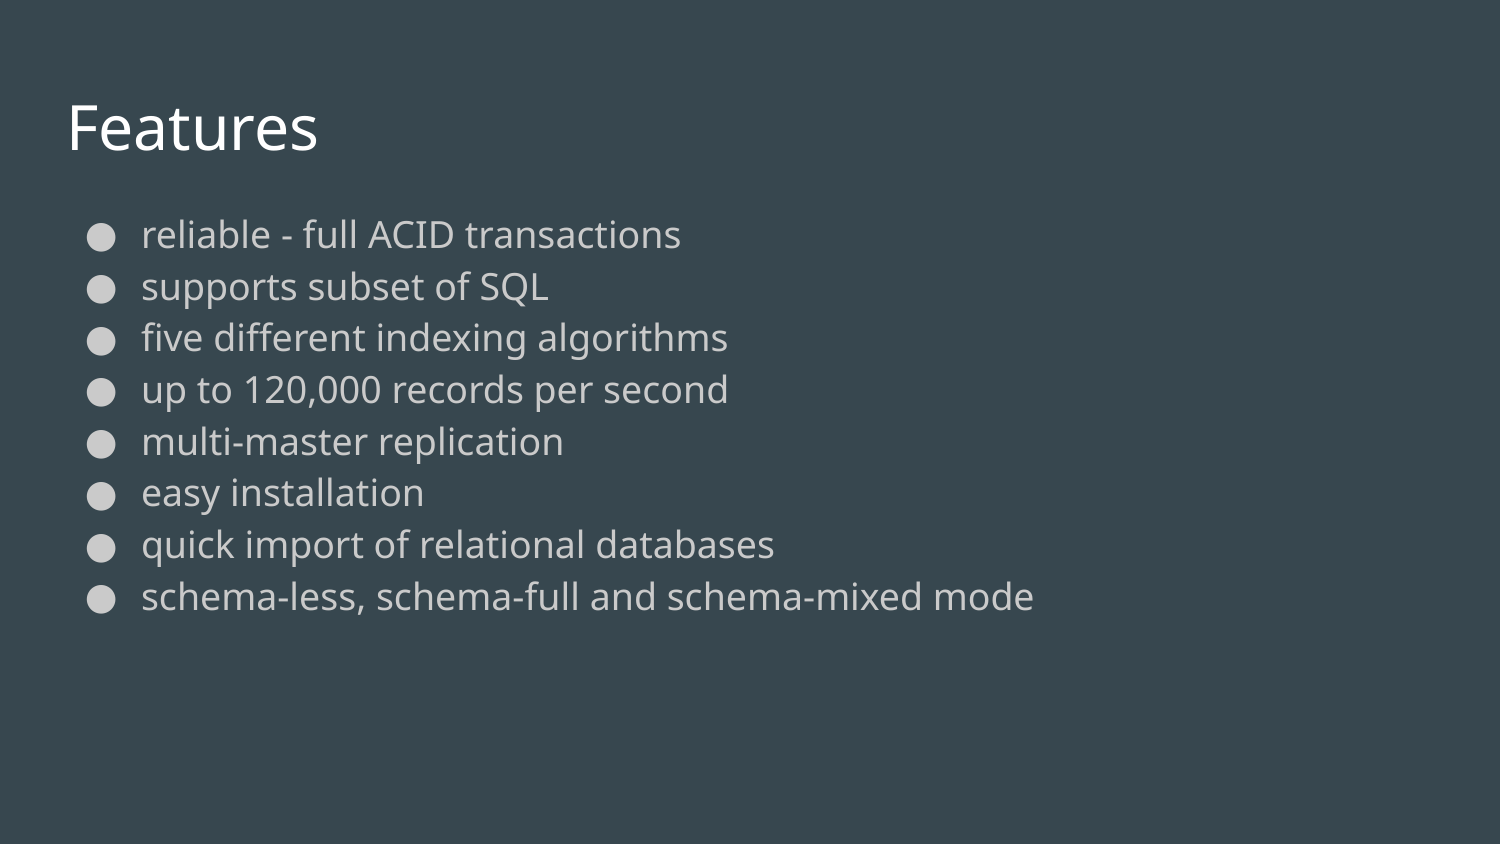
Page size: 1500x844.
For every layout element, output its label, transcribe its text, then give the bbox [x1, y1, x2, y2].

title Features [51, 72, 1449, 167]
list reliable - full ACID transactions supports subset of SQL five different indexing algorithms up to 120,000 records per second multi-master replication easy installation quick import of relational databases schema-less, schema-full and schema-mixed mode [51, 189, 1449, 750]
